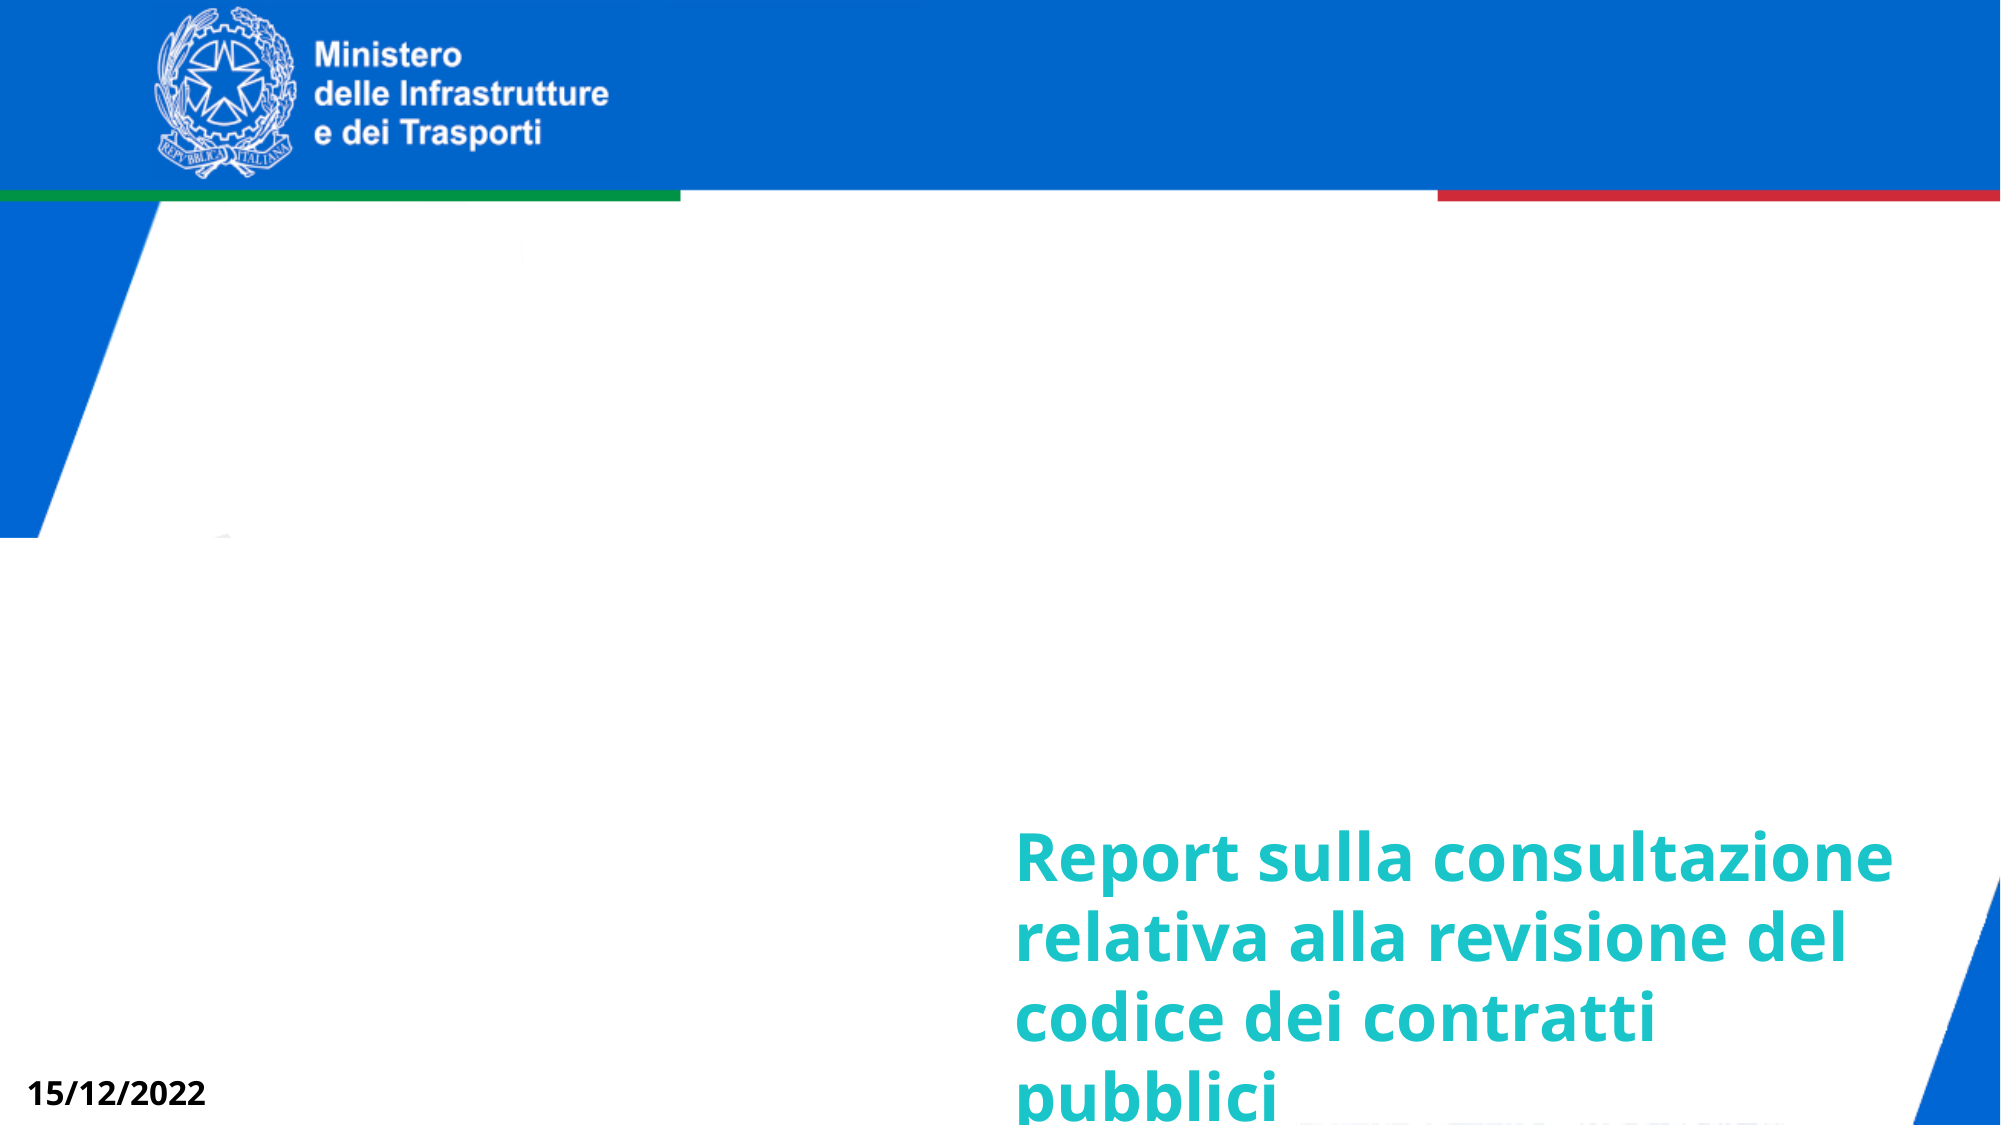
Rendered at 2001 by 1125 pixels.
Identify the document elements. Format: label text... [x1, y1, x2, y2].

text_box 15/12/2022 [11, 1064, 254, 1120]
picture [0, 0, 2001, 1125]
text_box Report sulla consultazione relativa alla revisione del codice dei contratti pubblici [999, 807, 1953, 1125]
